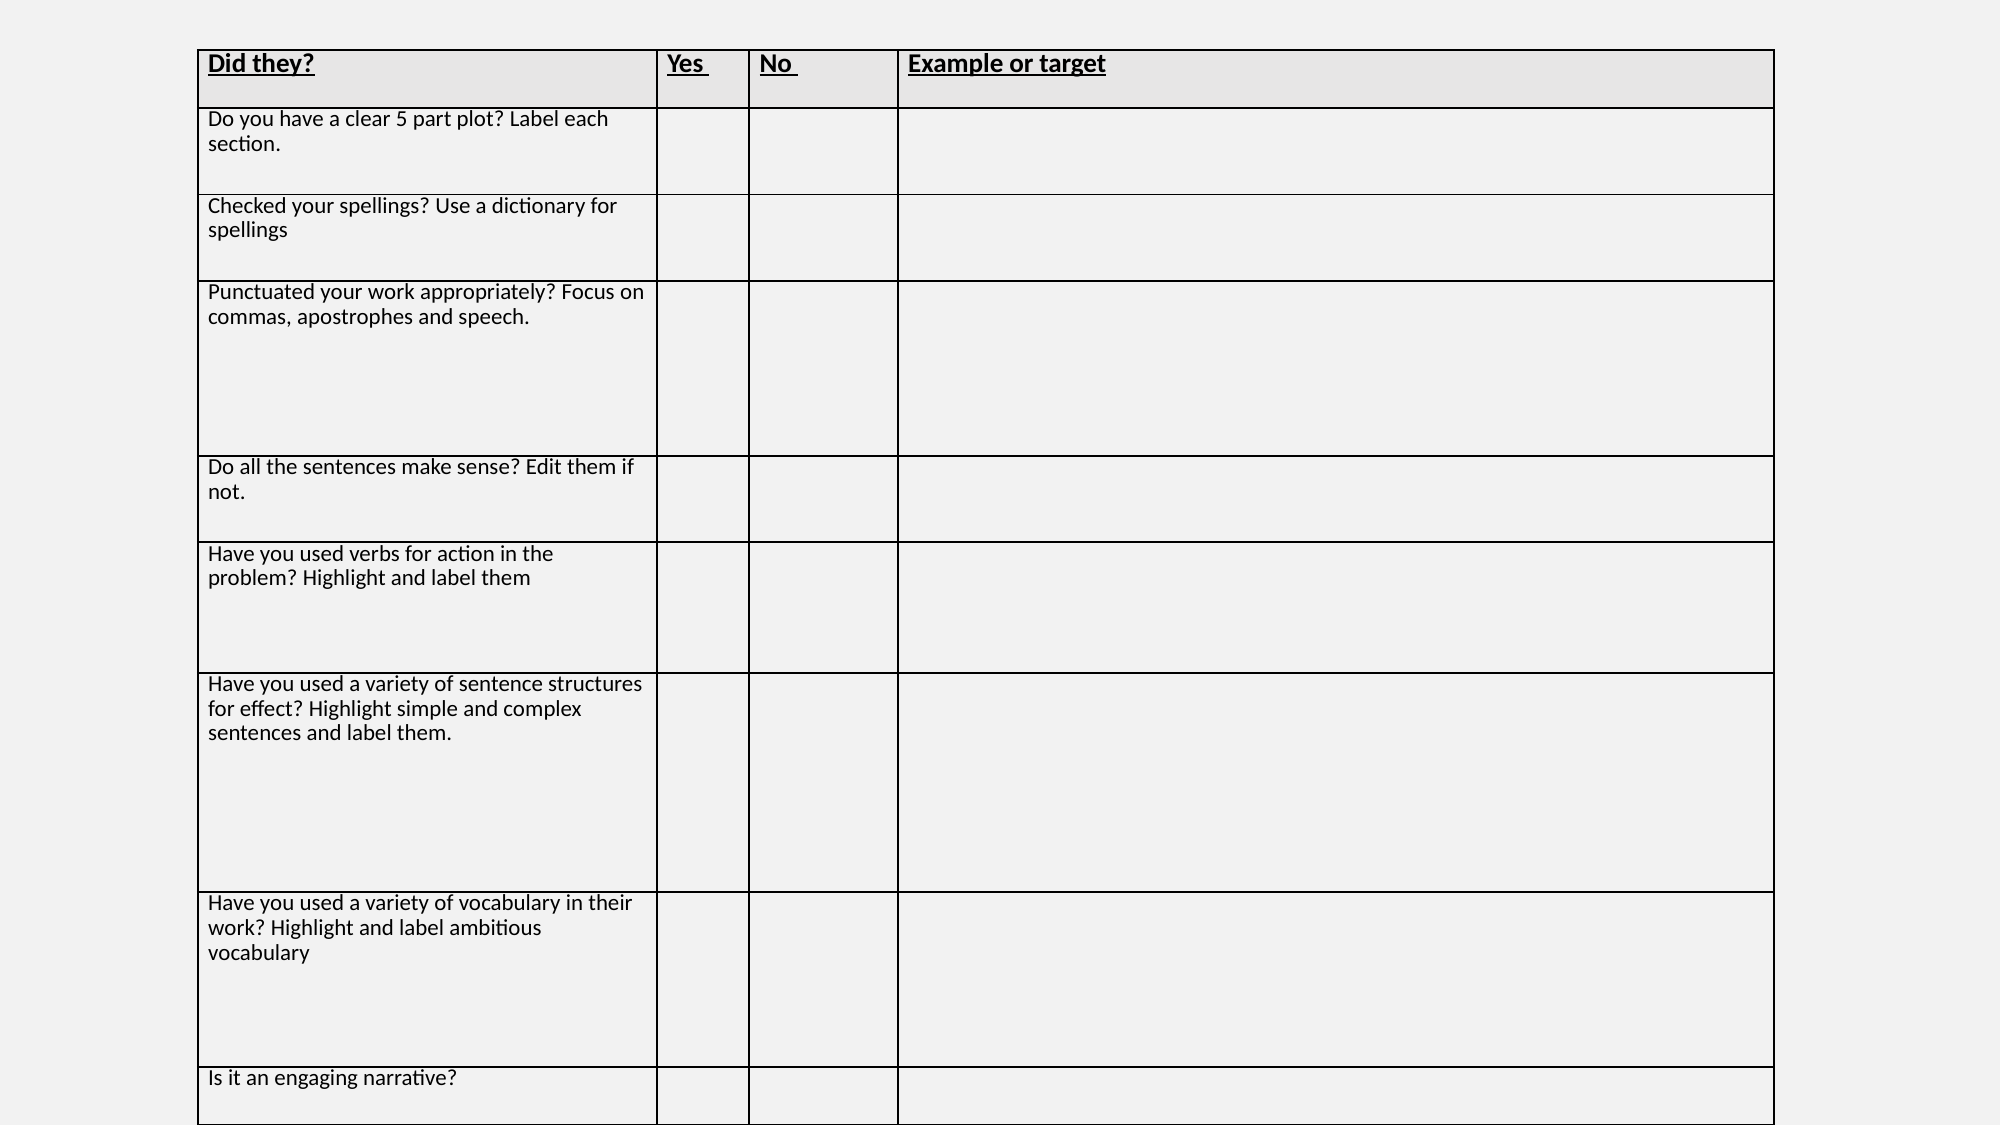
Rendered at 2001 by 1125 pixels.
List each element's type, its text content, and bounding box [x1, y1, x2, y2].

table_cell [750, 1068, 897, 1124]
table_cell [658, 109, 748, 194]
table_header No [750, 51, 897, 107]
table_cell [658, 457, 748, 541]
table_cell [658, 195, 748, 280]
table_cell [899, 674, 1773, 891]
table_cell [750, 893, 897, 1066]
table_cell Have you used verbs for action in the problem? Highlight and label them [199, 543, 656, 672]
table_cell Is it an engaging narrative? [199, 1068, 656, 1124]
table_cell [750, 109, 897, 194]
table_cell [899, 282, 1773, 455]
table_cell [658, 893, 748, 1066]
table_cell [899, 109, 1773, 194]
table_header Example or target [899, 51, 1773, 107]
table_cell Have you used a variety of vocabulary in their work? Highlight and label ambitious vocabulary [199, 893, 656, 1066]
table_cell [750, 543, 897, 672]
table_cell Punctuated your work appropriately? Focus on commas, apostrophes and speech. [199, 282, 656, 455]
table_cell [899, 893, 1773, 1066]
table_cell [750, 457, 897, 541]
table_cell [658, 1068, 748, 1124]
table_cell [899, 543, 1773, 672]
table_cell [899, 1068, 1773, 1124]
table_cell [658, 282, 748, 455]
table_cell [658, 543, 748, 672]
table_cell [750, 195, 897, 280]
table_cell [899, 457, 1773, 541]
table_cell Have you used a variety of sentence structures for effect? Highlight simple and complex sentences and label them. [199, 674, 656, 891]
table_cell Checked your spellings? Use a dictionary for spellings [199, 195, 656, 280]
table_header Did they? [199, 51, 656, 107]
table_cell Do you have a clear 5 part plot? Label each section. [199, 109, 656, 194]
table_cell [899, 195, 1773, 280]
table_cell [750, 674, 897, 891]
table_cell Do all the sentences make sense? Edit them if not. [199, 457, 656, 541]
table_cell [658, 674, 748, 891]
table_header Yes [658, 51, 748, 107]
table_cell [750, 282, 897, 455]
